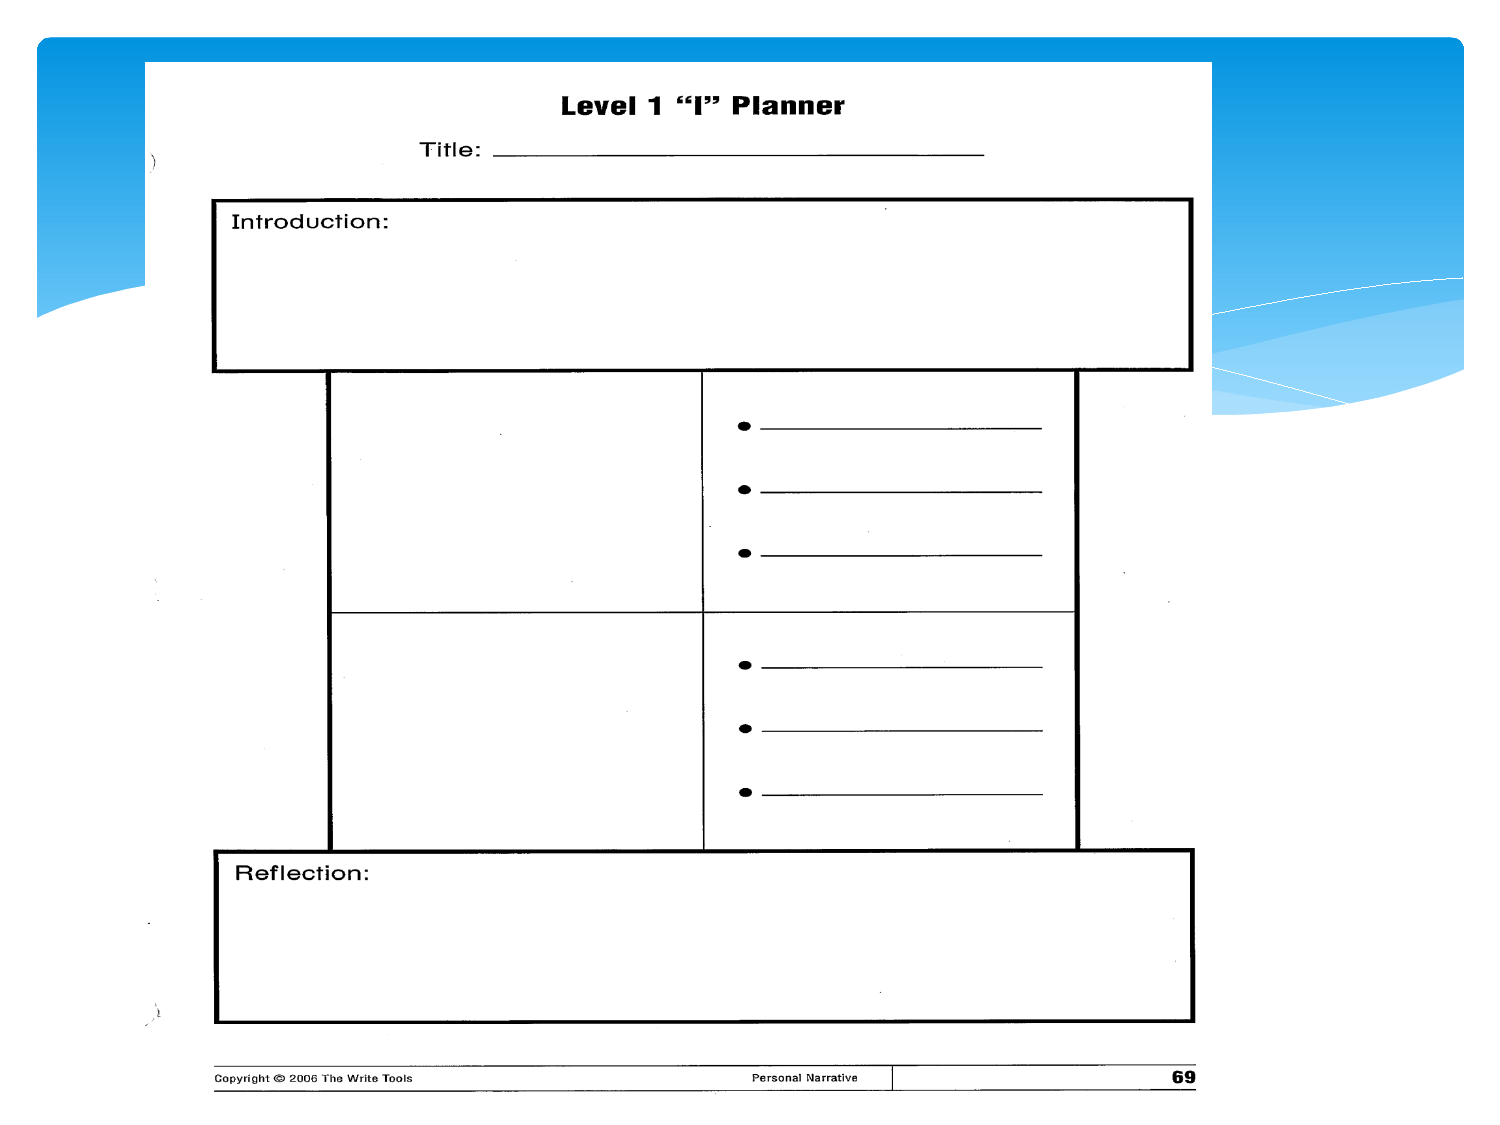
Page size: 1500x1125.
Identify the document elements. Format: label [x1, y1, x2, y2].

picture [144, 63, 1213, 1099]
